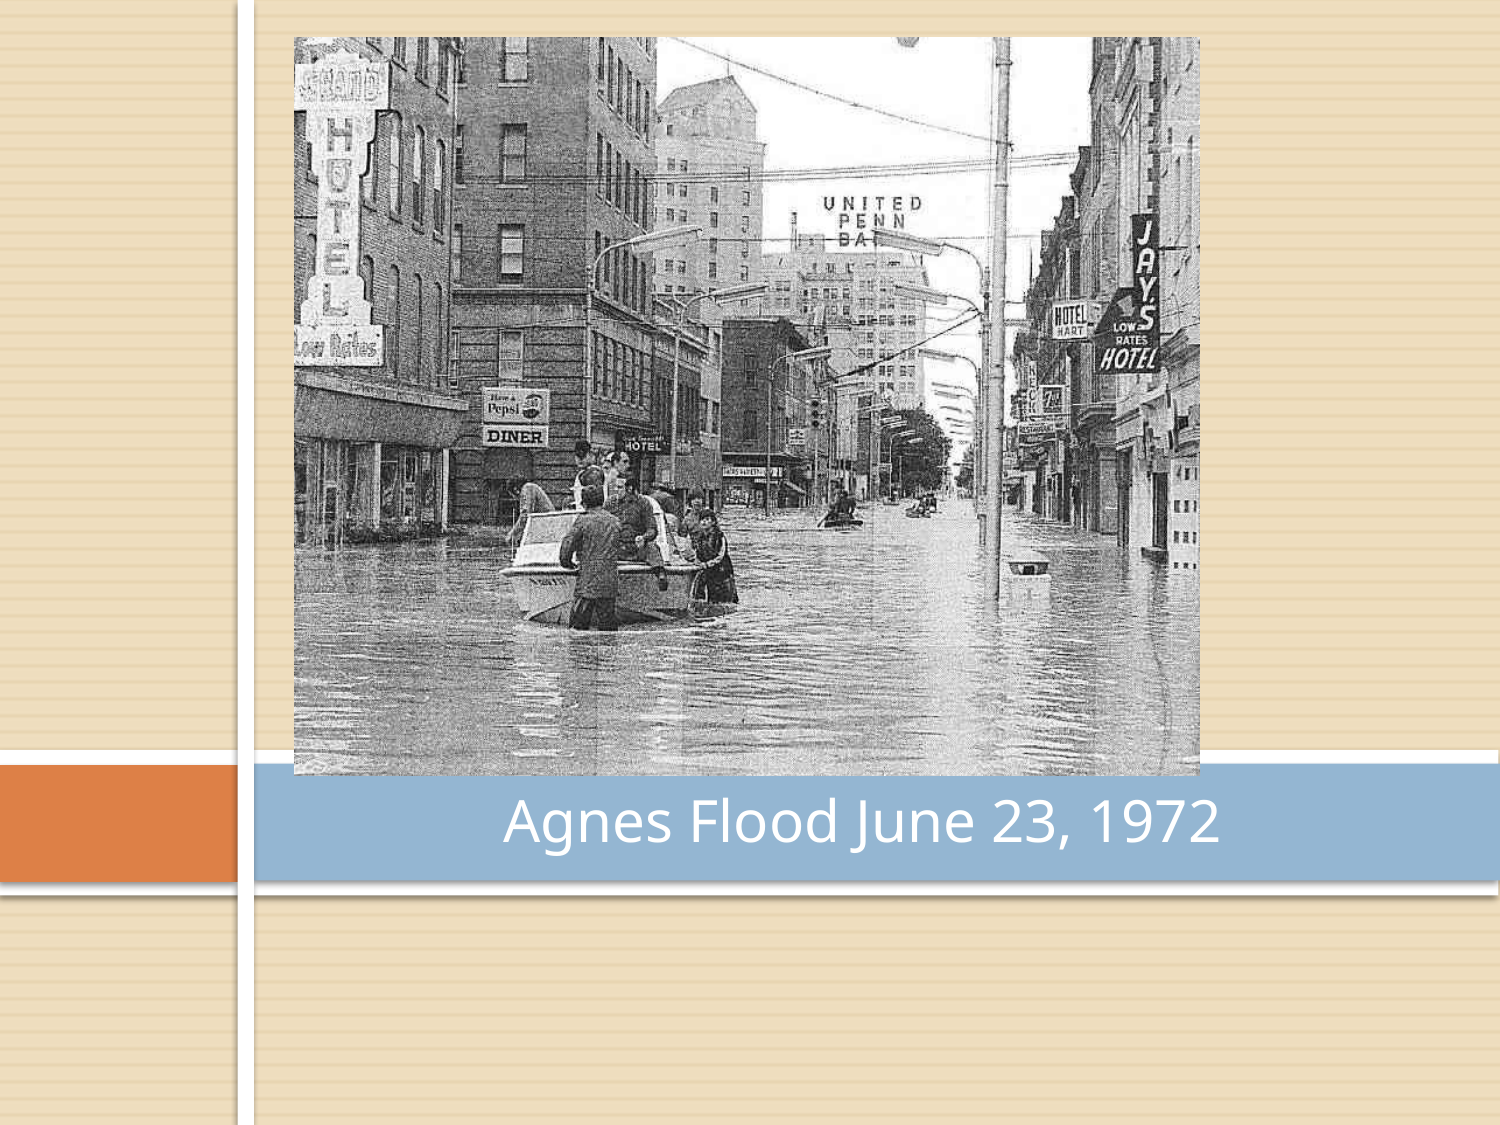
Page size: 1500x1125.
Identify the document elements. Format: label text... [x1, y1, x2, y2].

title Agnes Flood June 23, 1972 [262, 762, 1463, 875]
picture [293, 37, 1201, 776]
